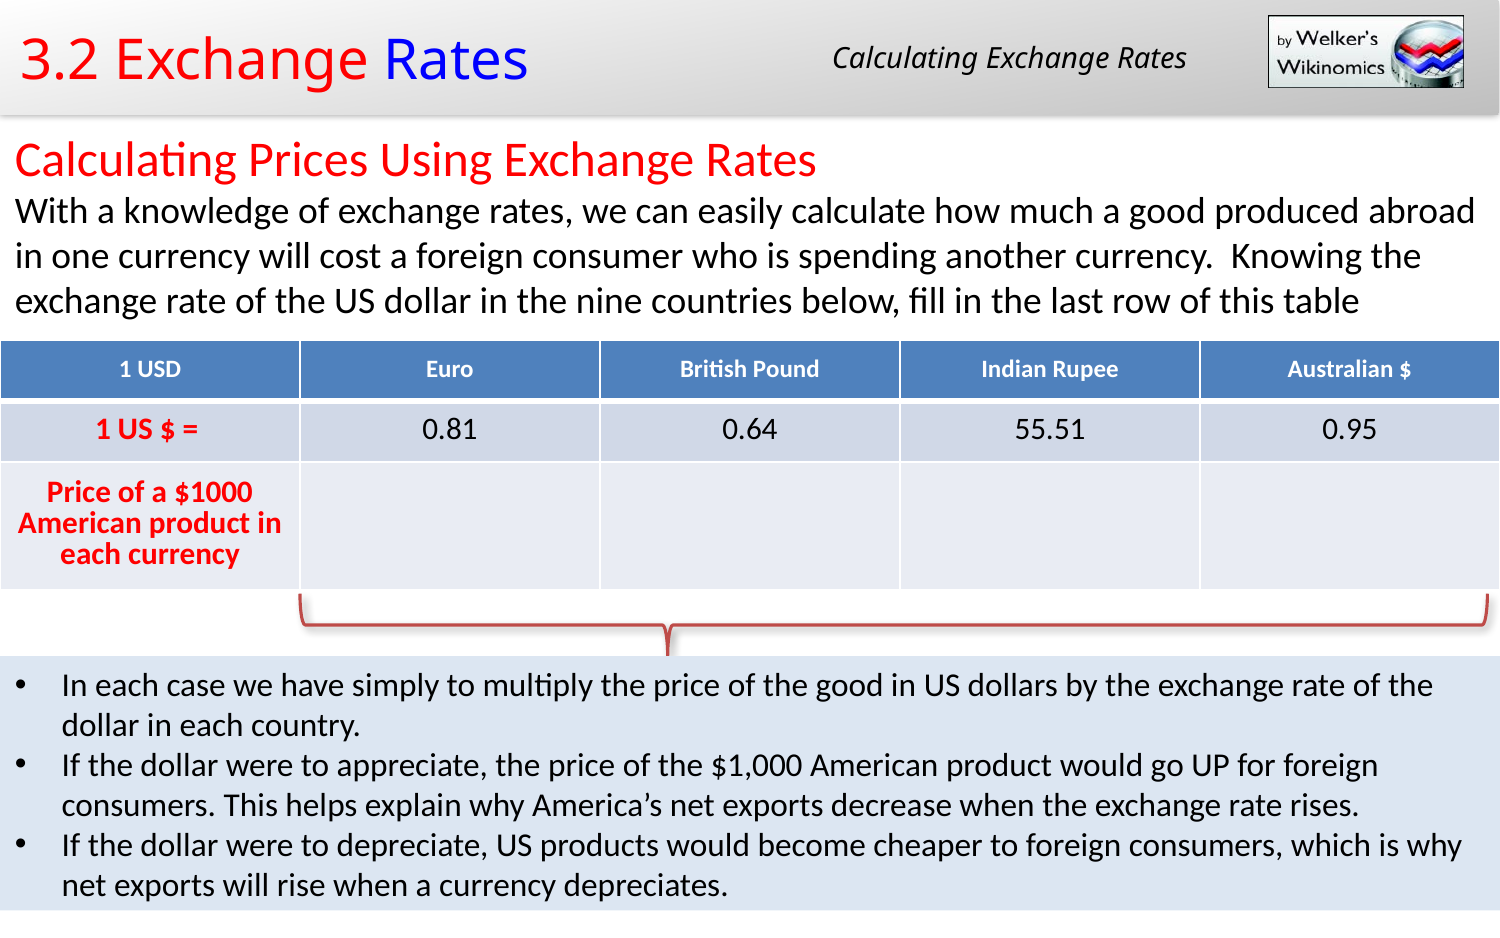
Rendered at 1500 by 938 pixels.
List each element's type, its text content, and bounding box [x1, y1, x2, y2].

table_cell [601, 463, 899, 589]
table_cell [301, 463, 599, 589]
table_header British Pound [601, 341, 899, 398]
text_box Calculating Exchange Rates [750, 32, 1270, 81]
text_box In each case we have simply to multiply the price of the good in US dollars by the exchange rate of the dollar in each country. If the dollar were to appreciate, the price of the $1,000 American product would go UP for foreign consumers. This helps explain why America’s net exports decrease when the exchange rate rises. If the dollar were to depreciate, US products would become cheaper to foreign consumers, which is why net exports will rise when a currency depreciates. [0, 656, 1500, 911]
table_cell 0.64 [601, 404, 899, 461]
table_header Indian Rupee [901, 341, 1199, 398]
table_header 1 USD [1, 341, 299, 398]
table_cell 0.81 [301, 404, 599, 461]
table_header Euro [301, 341, 599, 398]
table_header Australian $ [1201, 341, 1499, 398]
table_cell 0.95 [1201, 404, 1499, 461]
text_box [299, 593, 1489, 656]
table_cell Price of a $1000 American product in each currency [1, 463, 299, 589]
table_cell 55.51 [901, 404, 1199, 461]
picture [1268, 15, 1464, 88]
table_cell 1 US $ = [1, 404, 299, 461]
text_box Calculating Prices Using Exchange Rates With a knowledge of exchange rates, we can easily calculate how much a good produced abroad in one currency will cost a foreign consumer who is spending another currency. Knowing the exchange rate of the US dollar in the nine countries below, fill in the last row of this table [0, 118, 1500, 329]
table_cell [1201, 463, 1499, 589]
table_cell [901, 463, 1199, 589]
